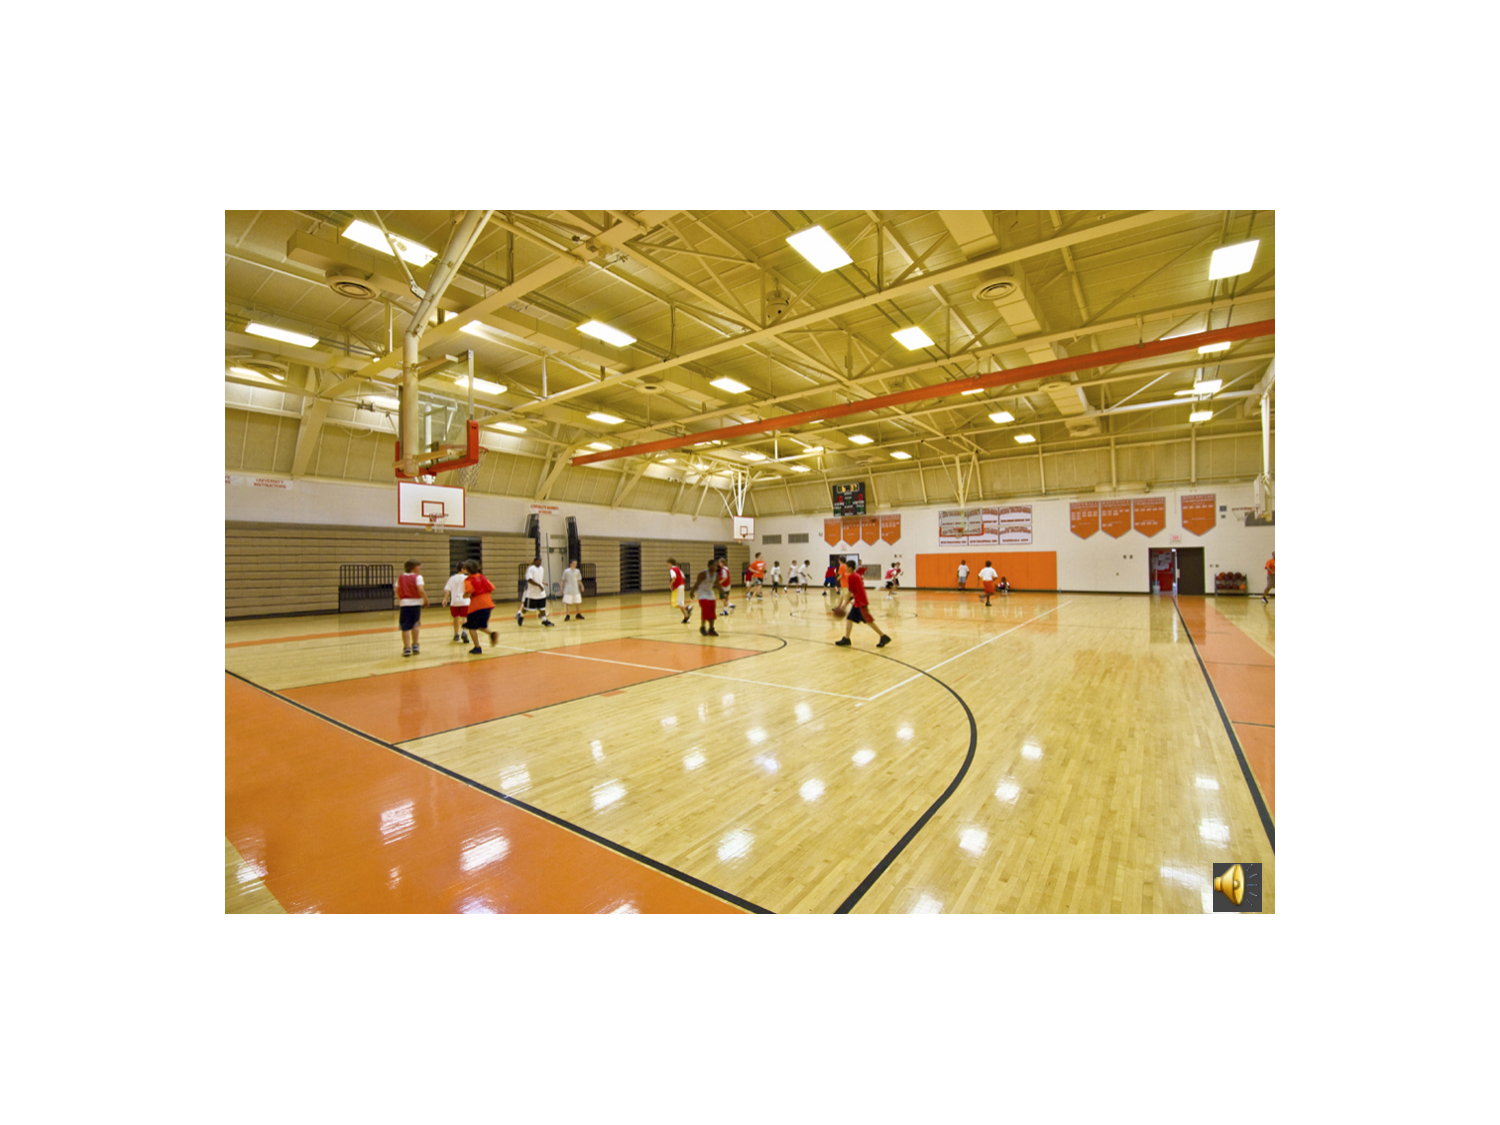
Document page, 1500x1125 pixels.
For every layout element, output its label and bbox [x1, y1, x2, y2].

picture [224, 210, 1276, 915]
